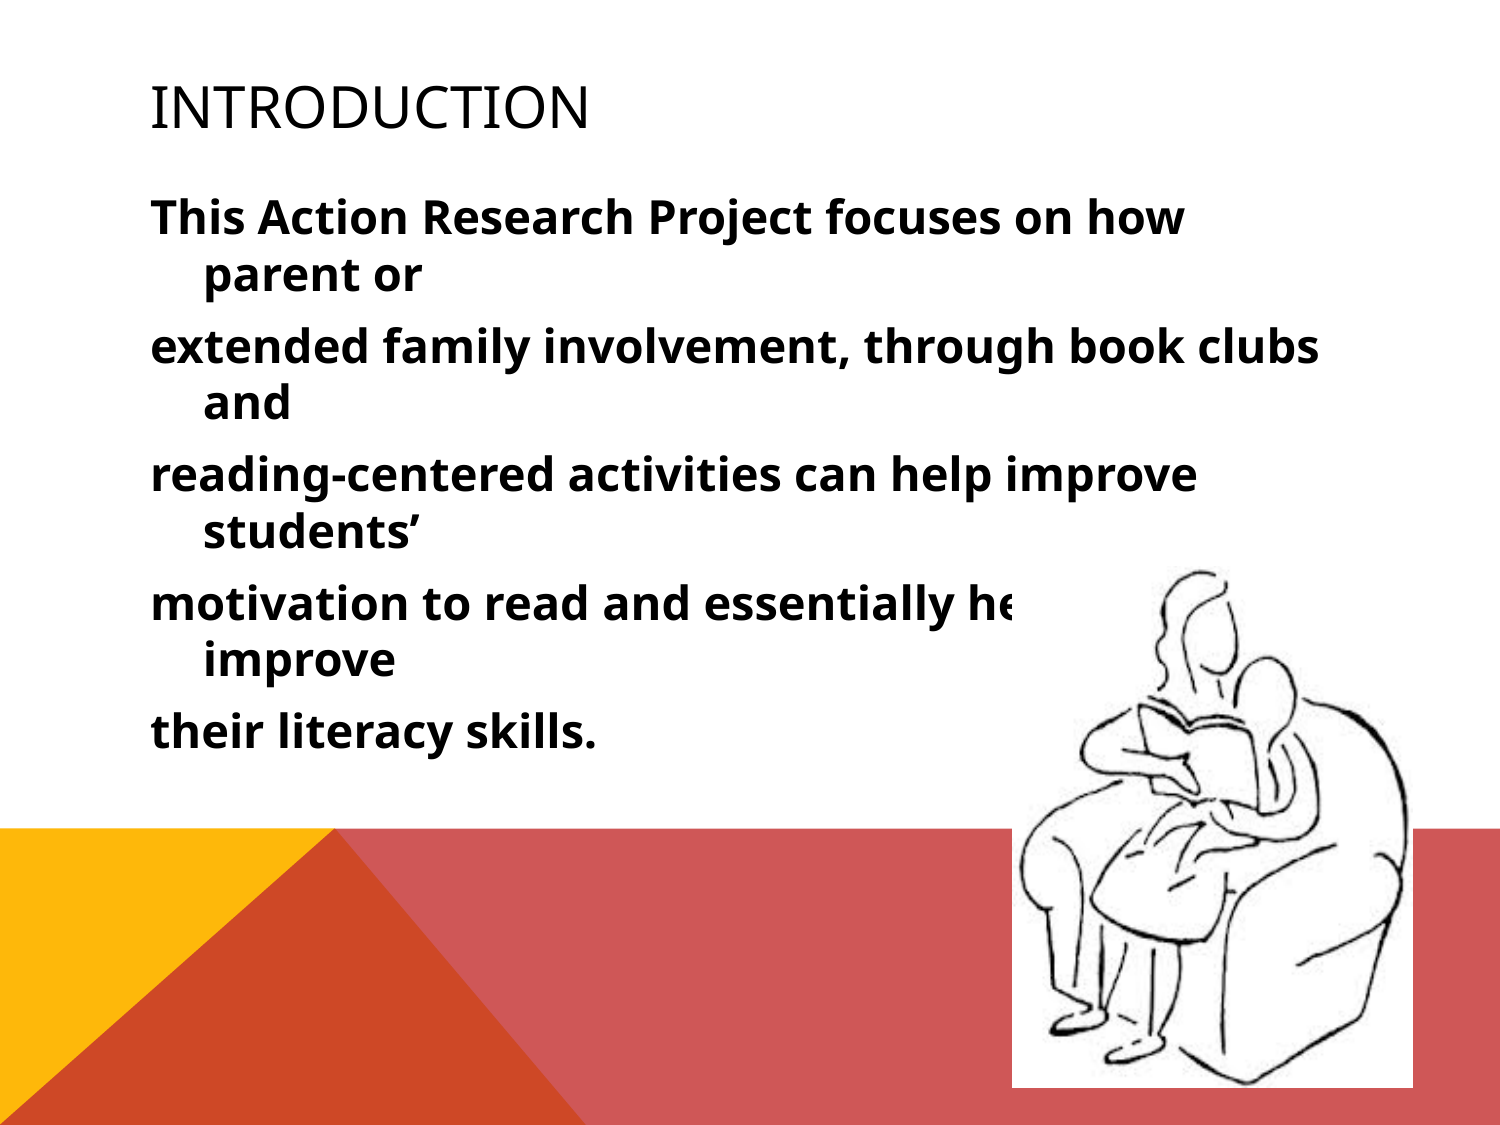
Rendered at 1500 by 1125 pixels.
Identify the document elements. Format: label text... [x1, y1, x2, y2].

title Introduction [135, 60, 1369, 150]
list This Action Research Project focuses on how parent or extended family involvement, through book clubs and reading-centered activities can help improve students’ motivation to read and essentially help them improve their literacy skills. [135, 180, 1369, 768]
picture [1012, 565, 1413, 1088]
